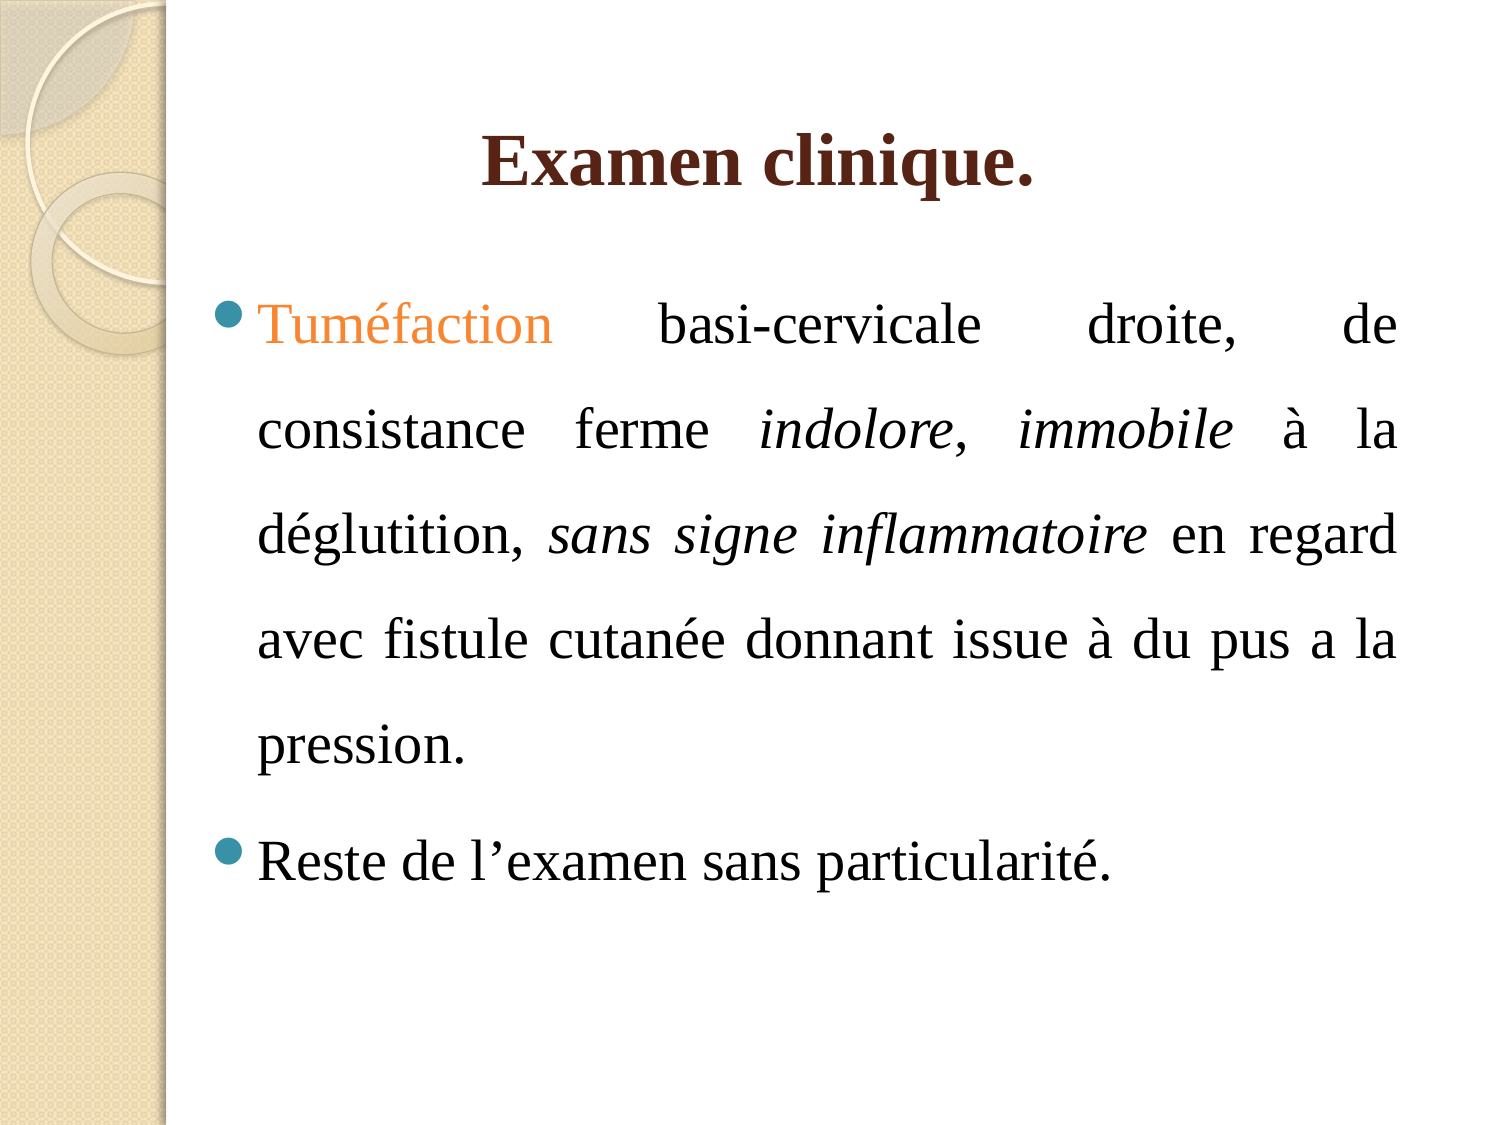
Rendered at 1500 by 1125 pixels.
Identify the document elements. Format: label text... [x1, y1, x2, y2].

title Examen clinique. [466, 90, 1100, 221]
list Tuméfaction basi-cervicale droite, de consistance ferme indolore, immobile à la déglutition, sans signe inflammatoire en regard avec fistule cutanée donnant issue à du pus a la pression. Reste de l’examen sans particularité. [183, 243, 1413, 929]
